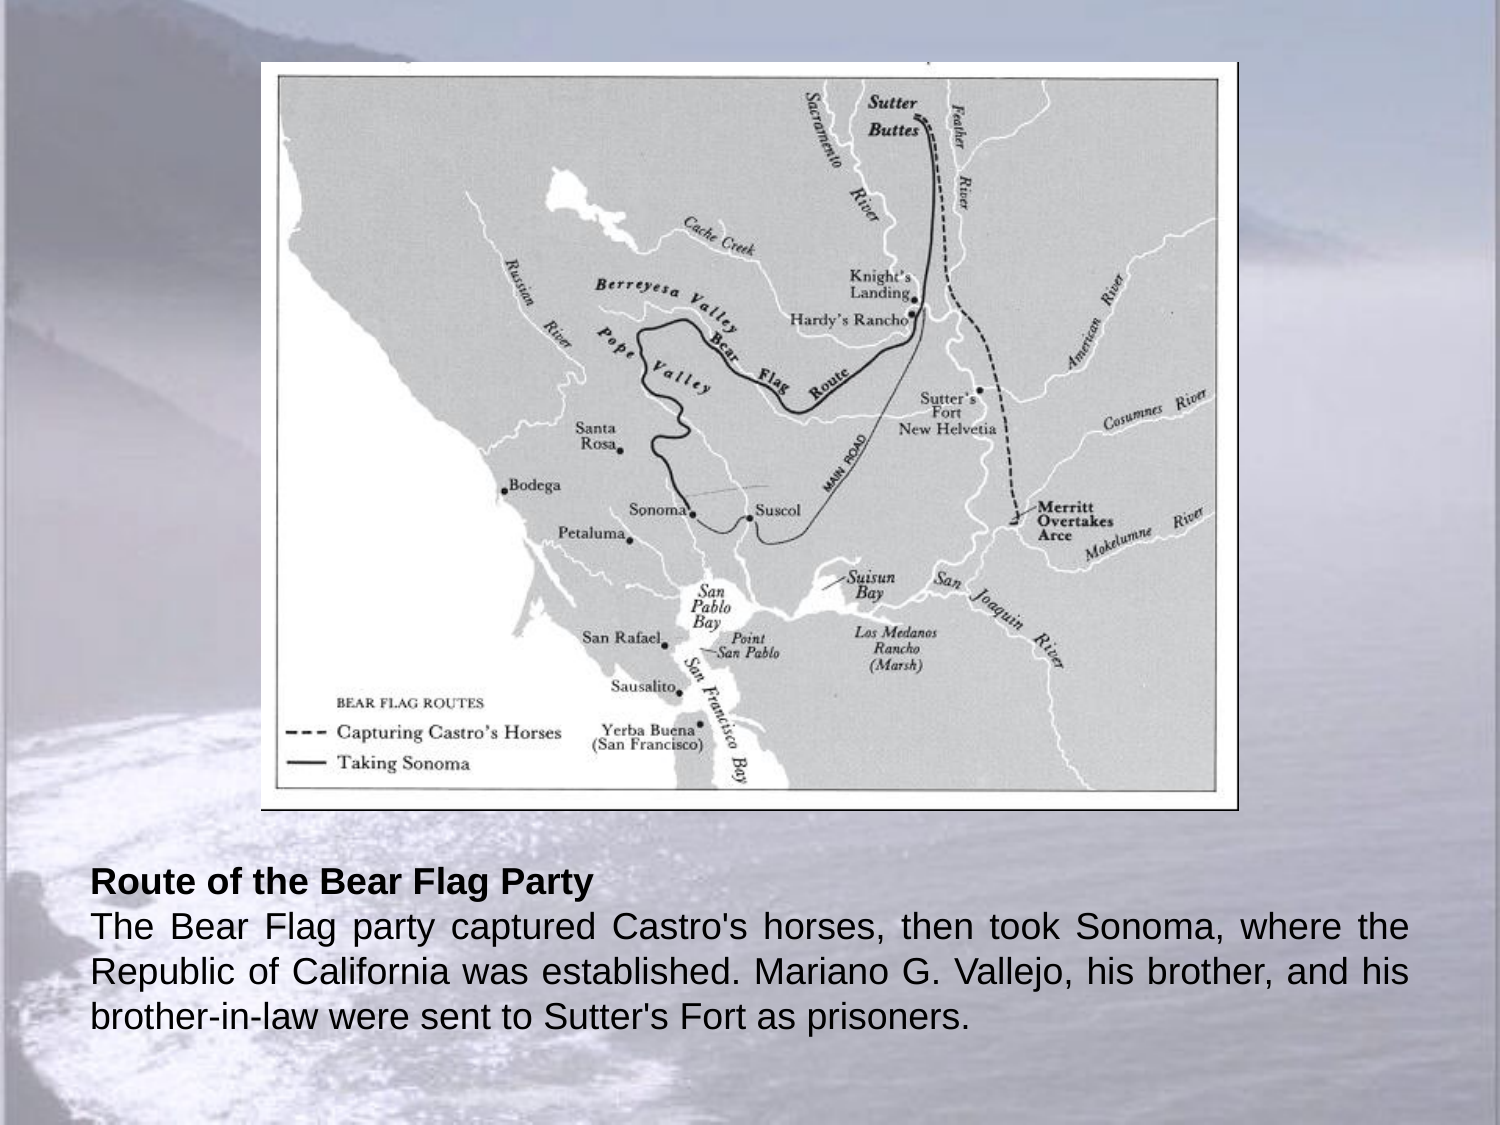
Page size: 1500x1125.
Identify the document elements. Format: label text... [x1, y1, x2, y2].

picture [0, 0, 1500, 1125]
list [261, 62, 1239, 812]
text_box Route of the Bear Flag Party The Bear Flag party captured Castro's horses, then took Sonoma, where the Republic of California was established. Mariano G. Vallejo, his brother, and his brother-in-law were sent to Sutter's Fort as prisoners. [74, 849, 1425, 1093]
